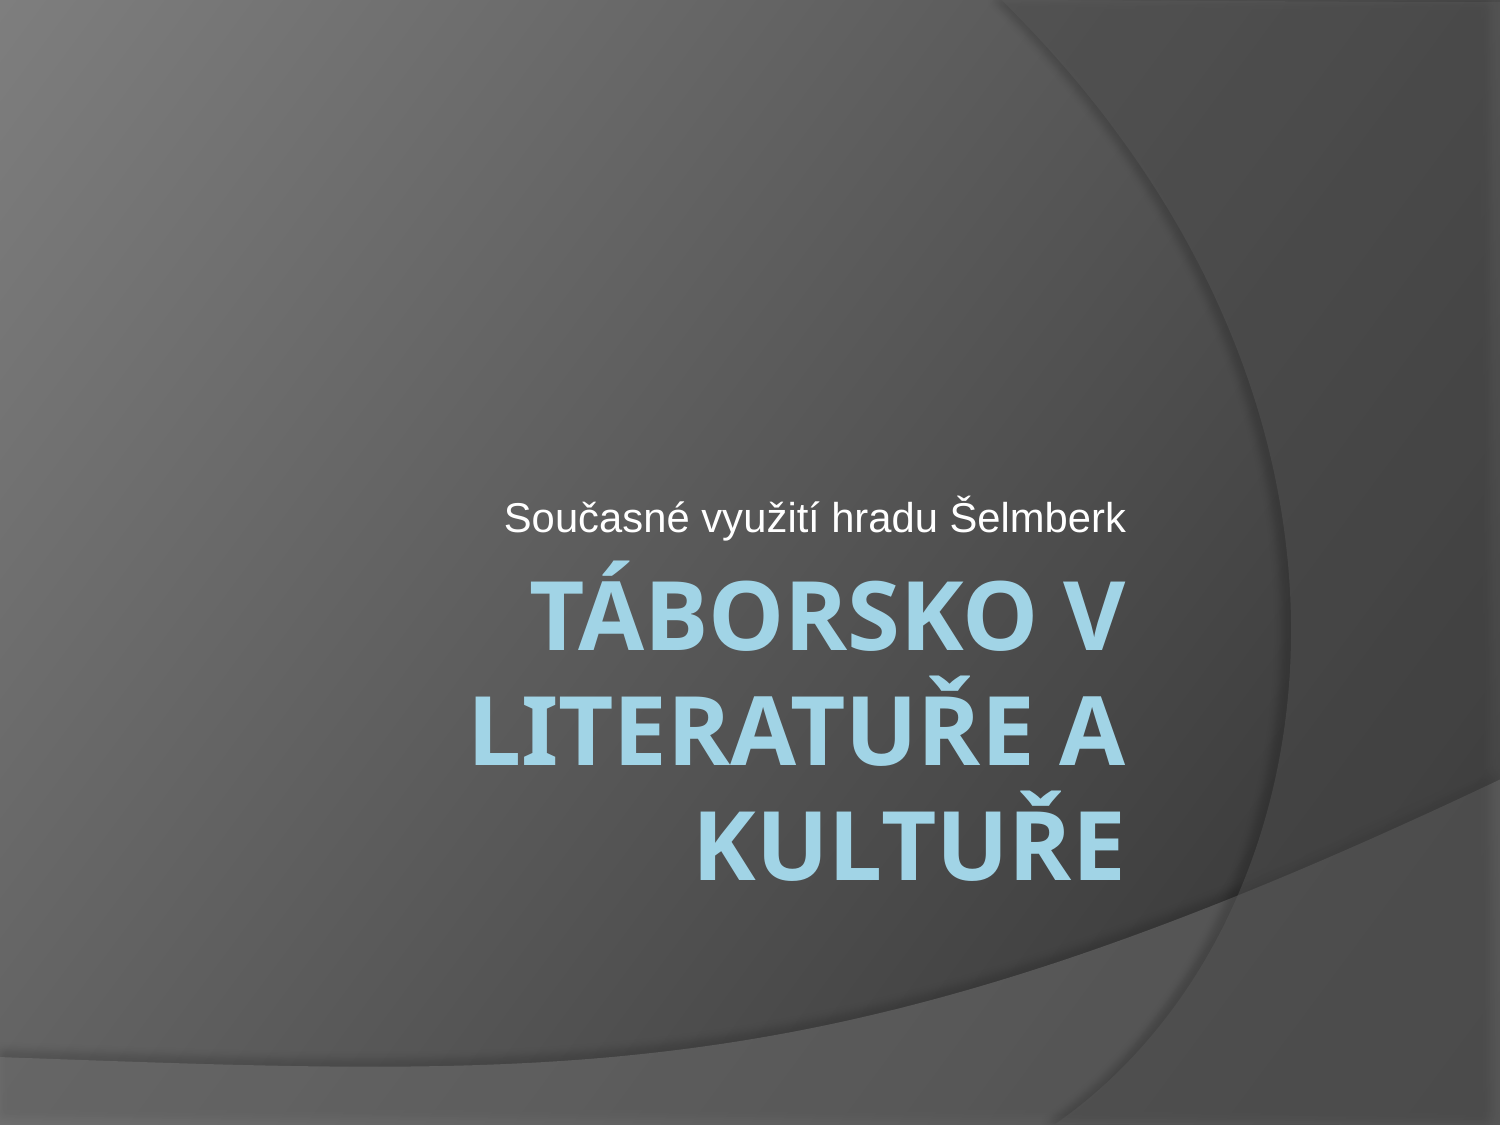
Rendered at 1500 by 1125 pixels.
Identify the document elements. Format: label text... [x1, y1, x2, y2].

subtitle Současné využití hradu Šelmberk [71, 253, 1134, 541]
title Táborsko v literatuře a kultuře [70, 547, 1134, 925]
